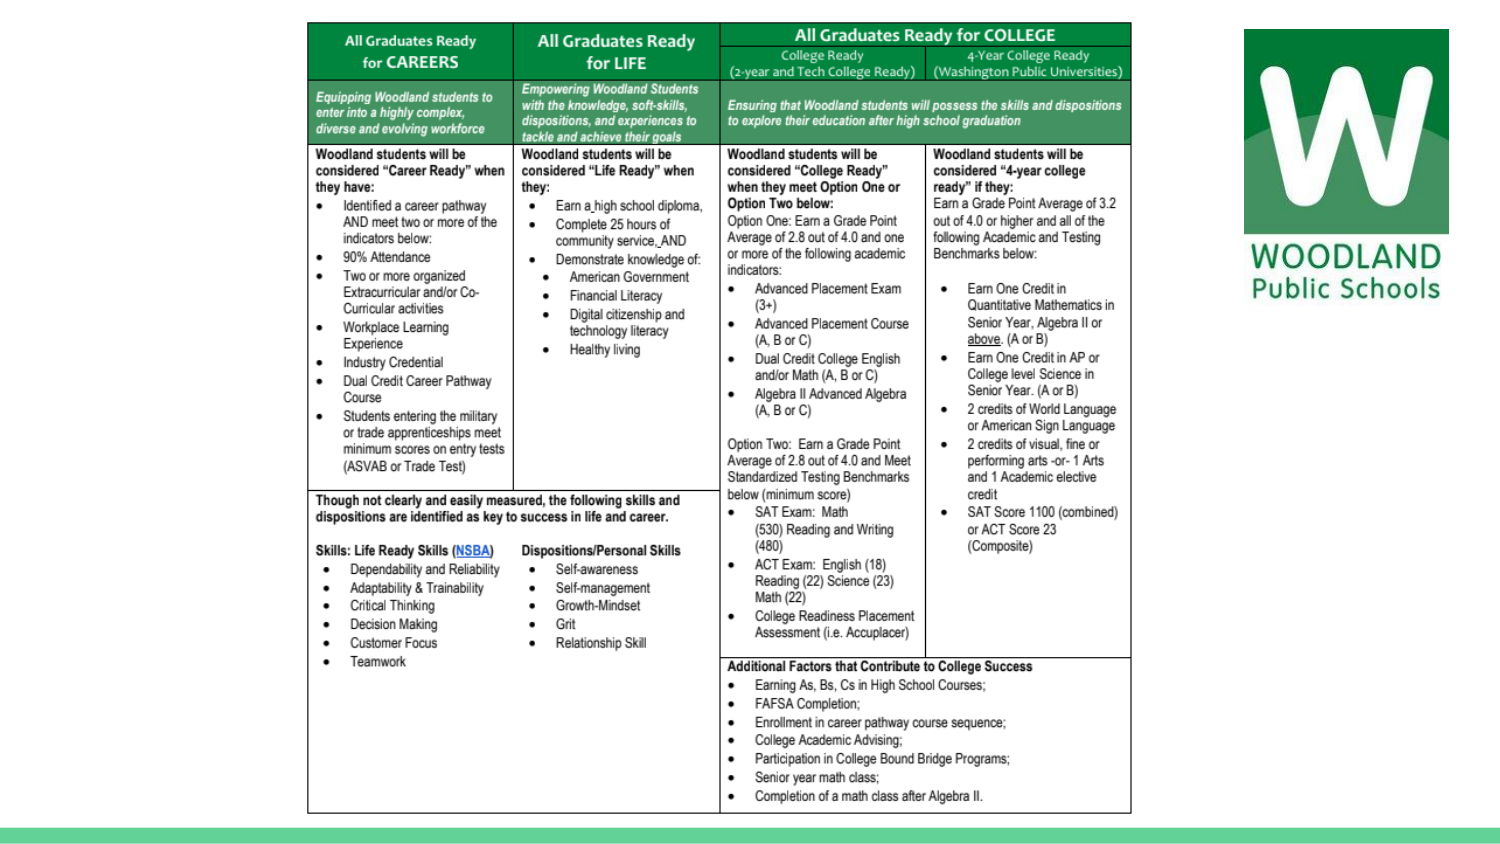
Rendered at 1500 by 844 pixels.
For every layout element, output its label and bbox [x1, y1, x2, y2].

picture [304, 20, 1135, 815]
picture [1243, 28, 1450, 306]
